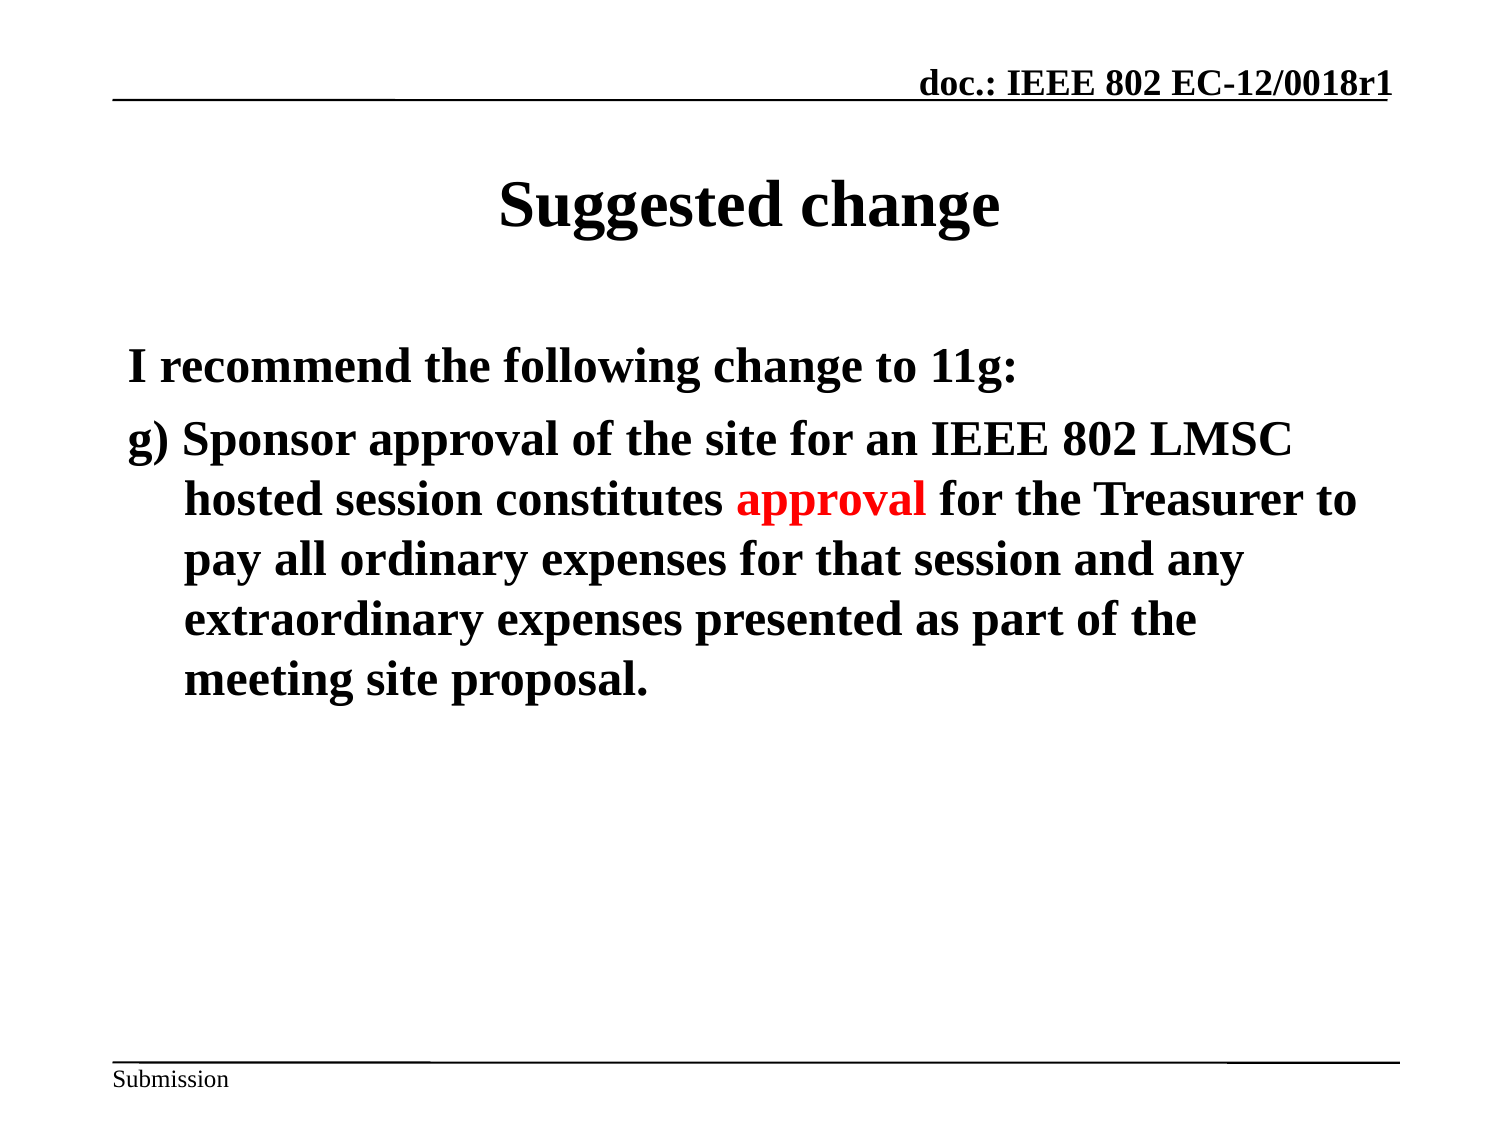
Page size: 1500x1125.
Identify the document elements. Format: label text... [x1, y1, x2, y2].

list I recommend the following change to 11g: g) Sponsor approval of the site for an IEEE 802 LMSC hosted session constitutes approval for the Treasurer to pay all ordinary expenses for that session and any extraordinary expenses presented as part of the meeting site proposal. [112, 324, 1388, 1000]
title Suggested change [112, 112, 1388, 288]
